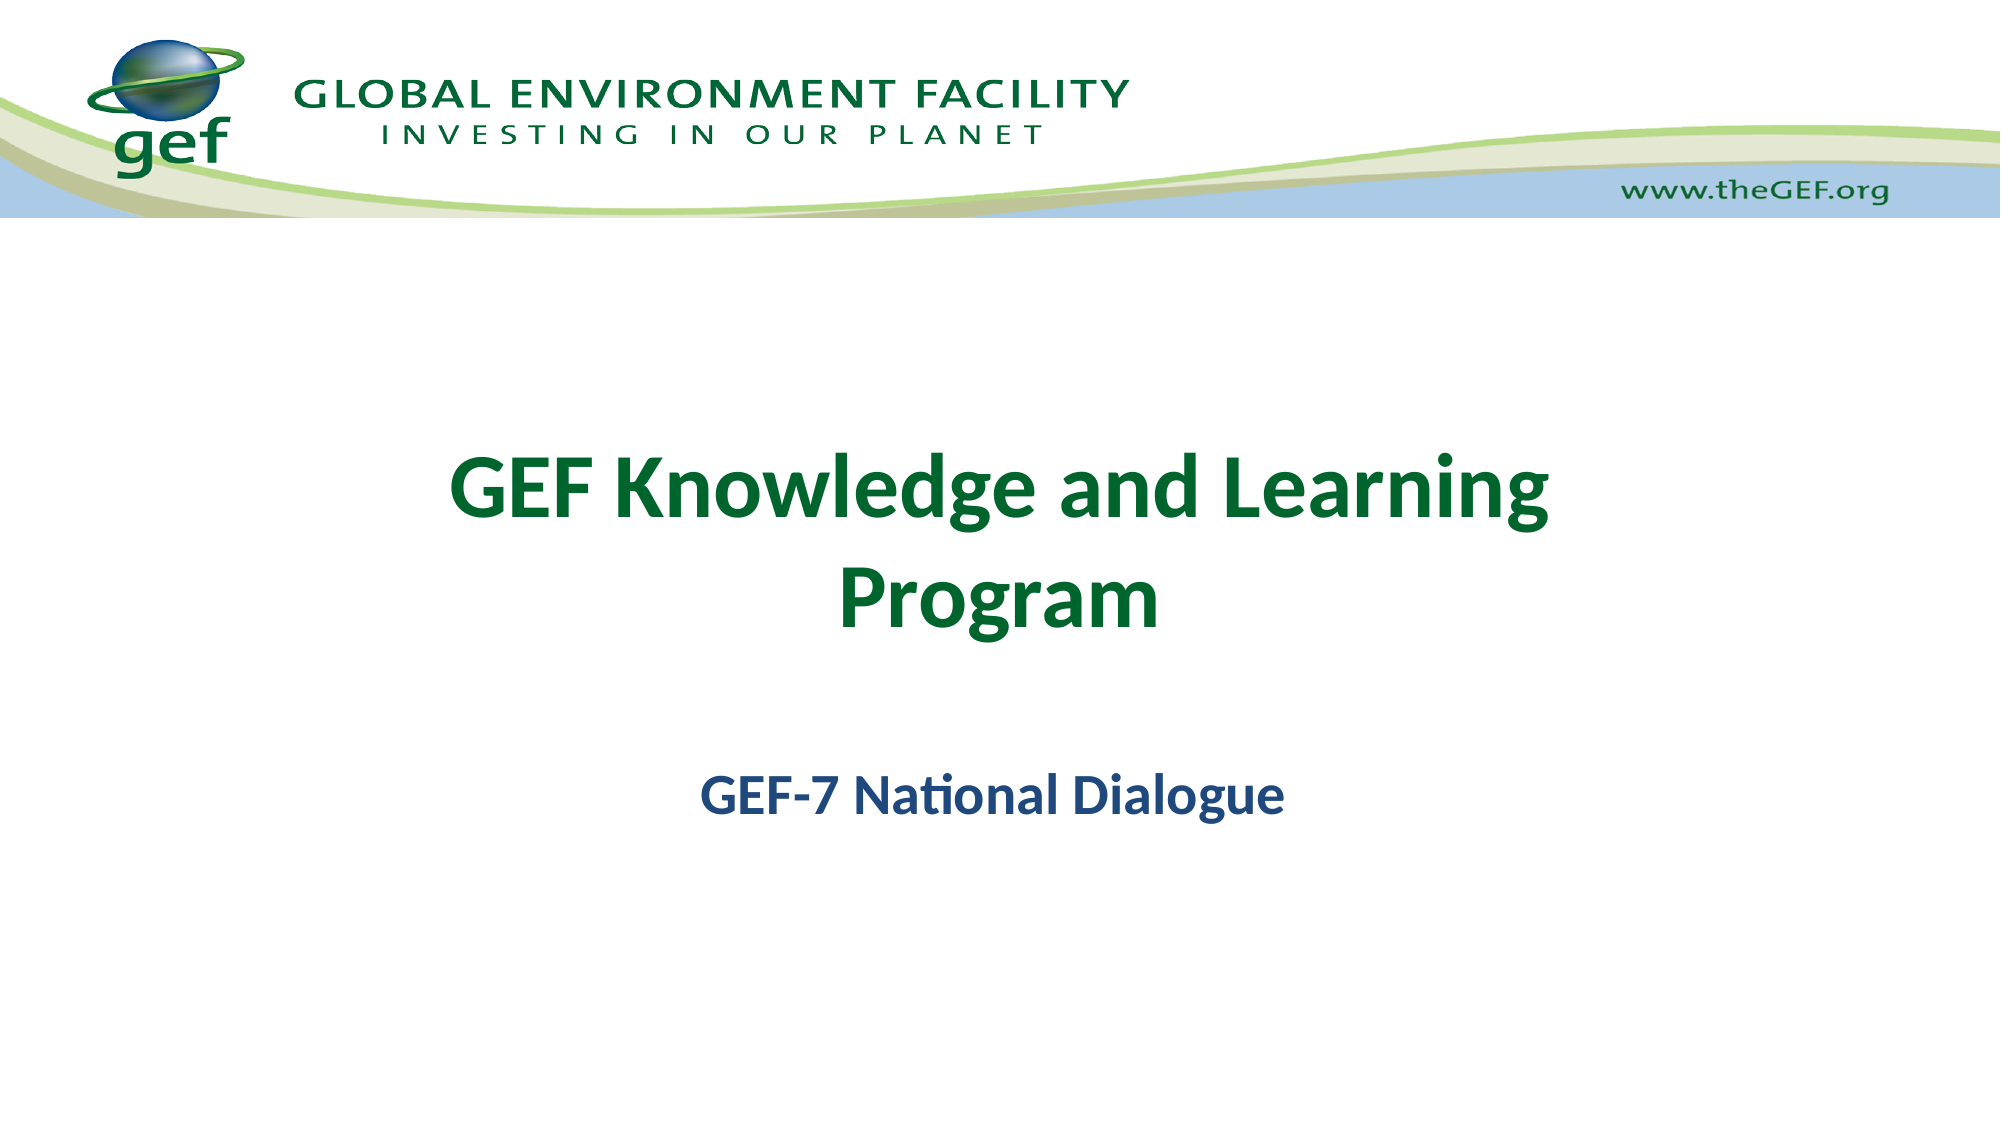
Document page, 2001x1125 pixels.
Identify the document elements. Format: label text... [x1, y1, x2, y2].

picture [0, 12, 2000, 218]
title GEF Knowledge and Learning Program GEF-7 National Dialogue [299, 374, 1701, 988]
